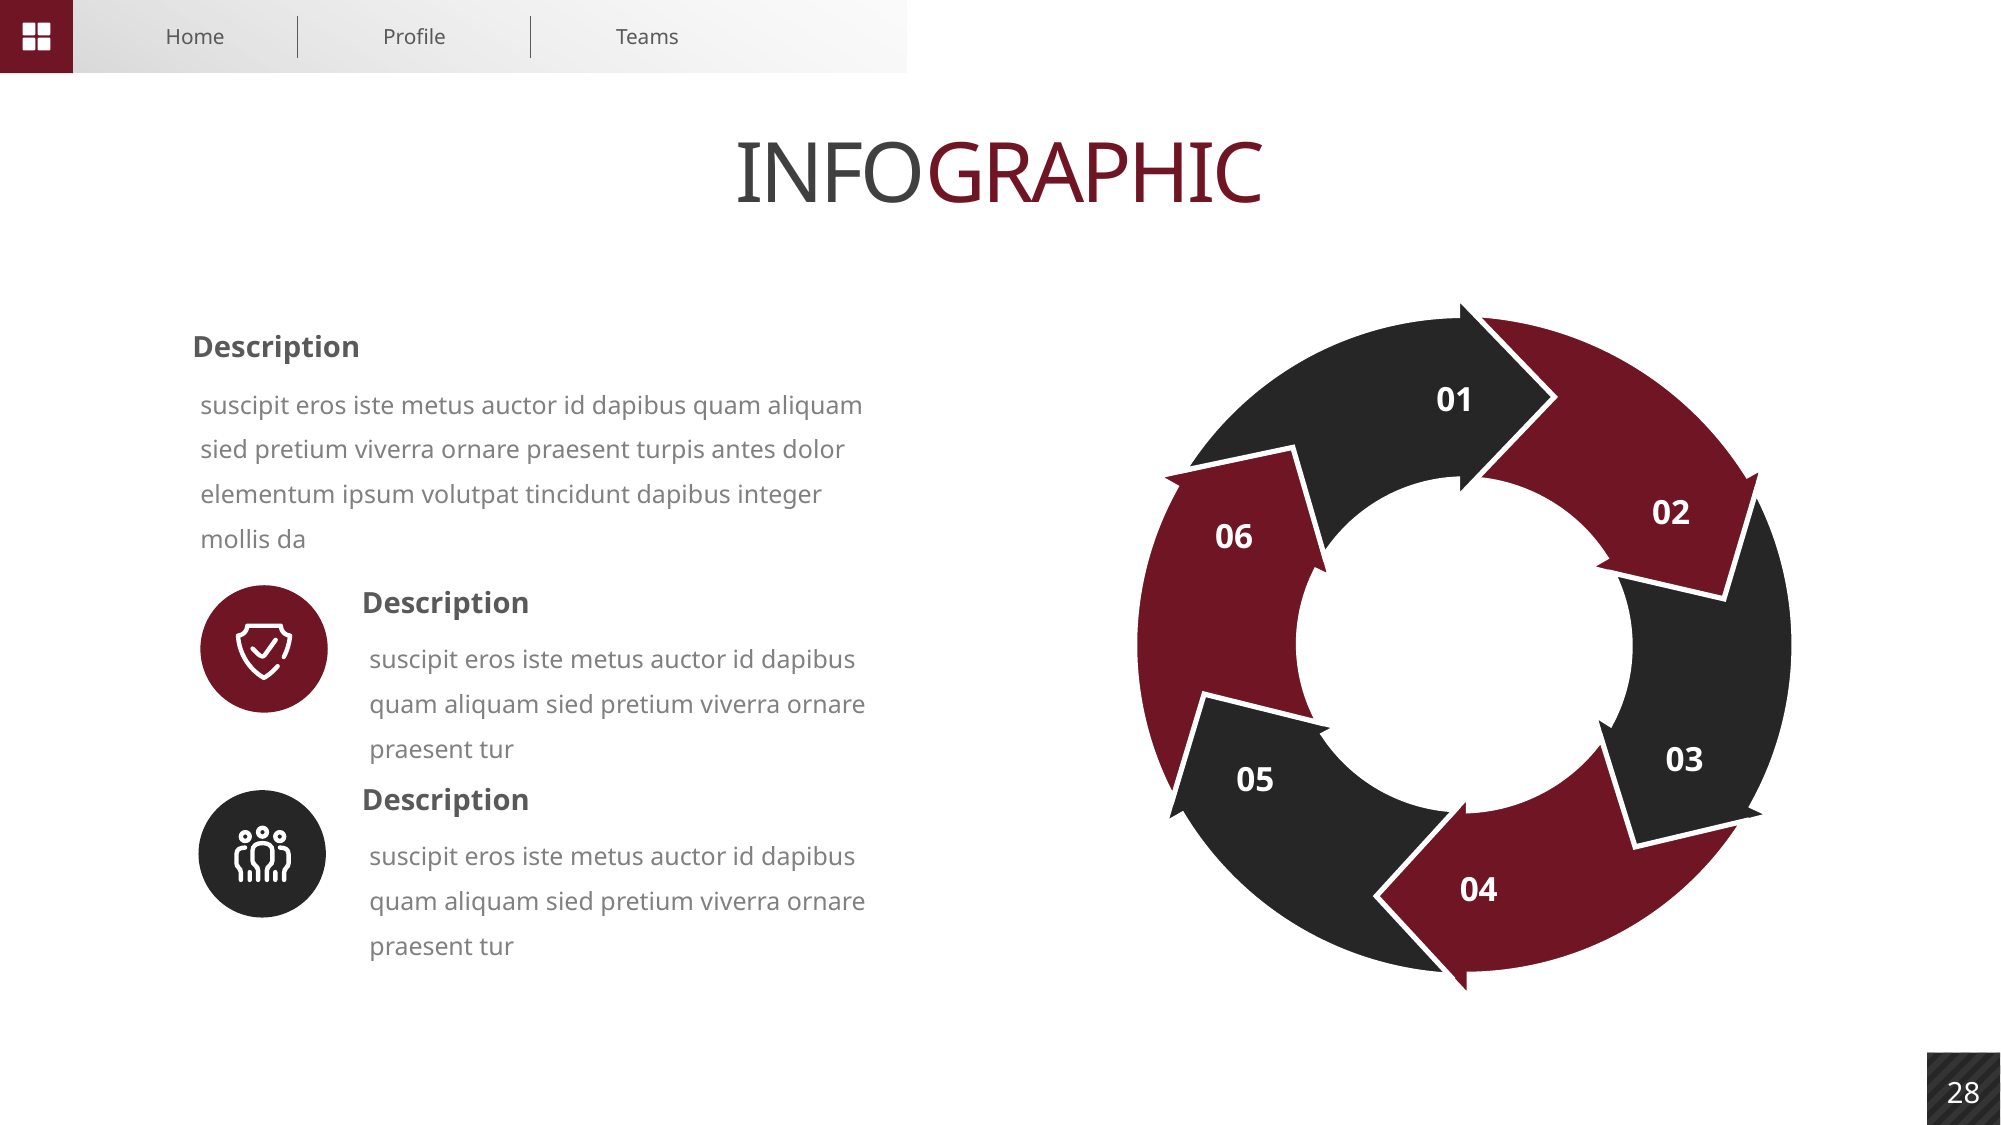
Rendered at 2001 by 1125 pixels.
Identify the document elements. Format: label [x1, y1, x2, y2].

text_box [0, 0, 2001, 1125]
